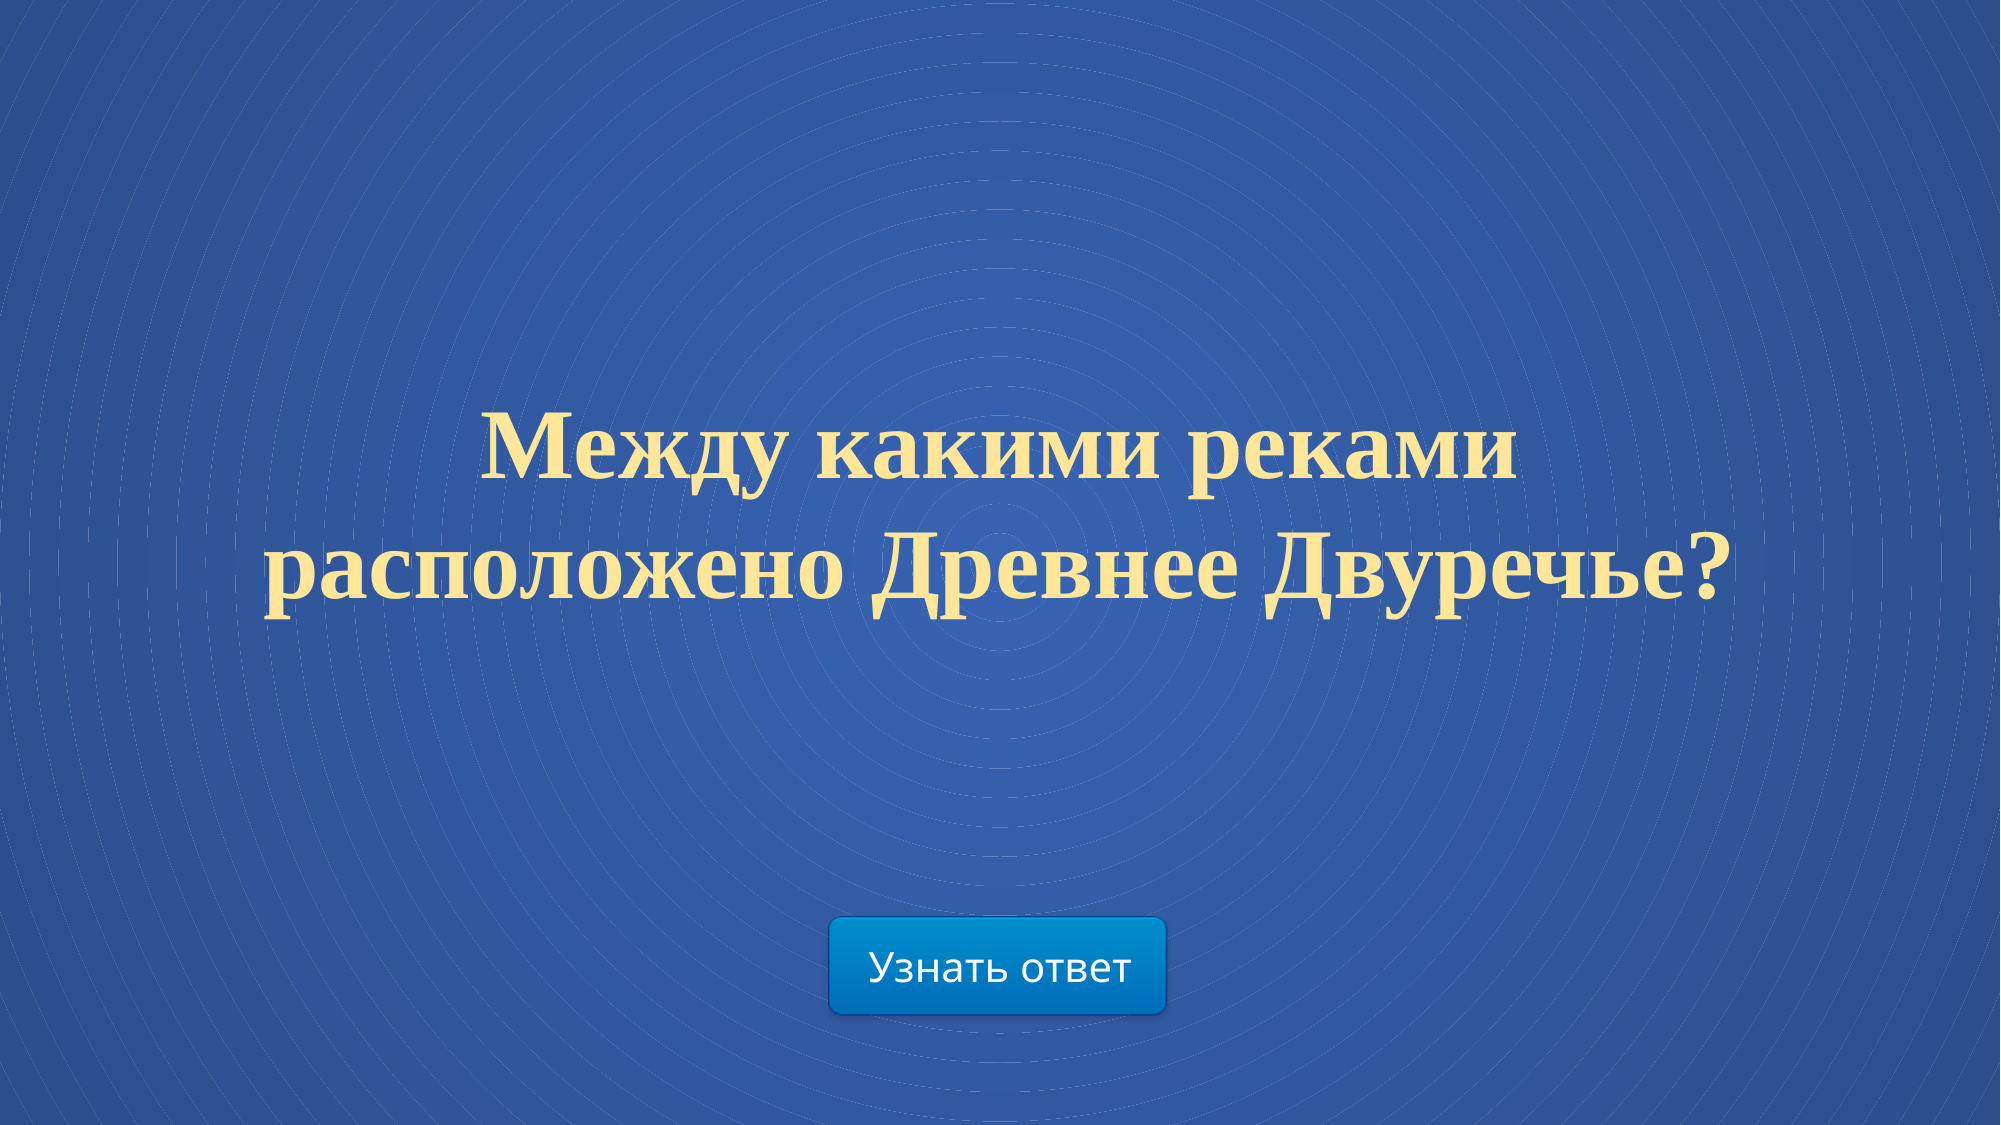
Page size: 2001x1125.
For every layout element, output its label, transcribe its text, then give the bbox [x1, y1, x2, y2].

picture [793, 902, 1180, 1035]
text_box Между какими реками расположено Древнее Двуречье? [233, 371, 1767, 626]
